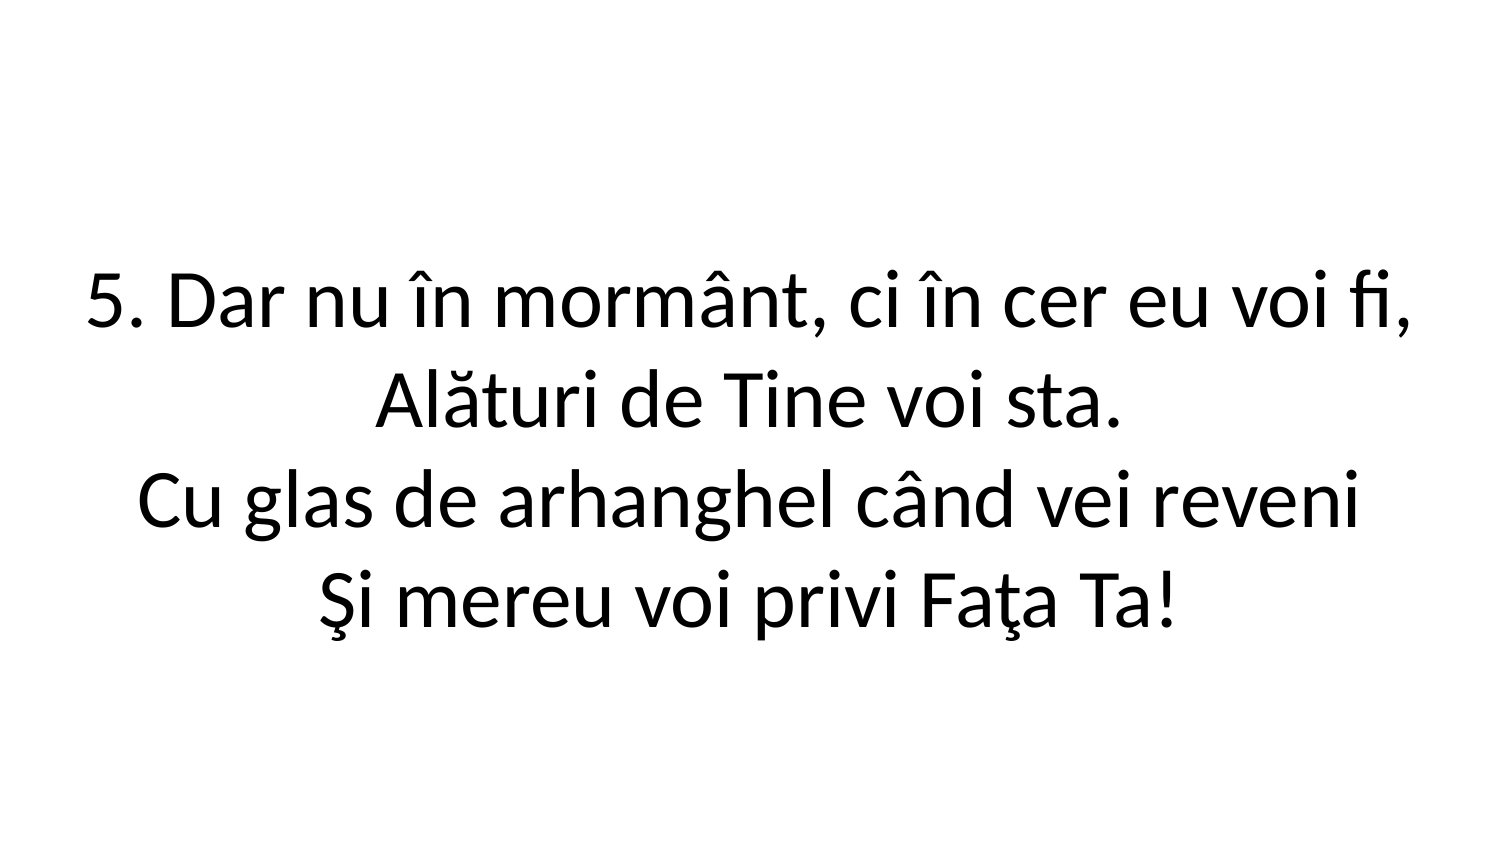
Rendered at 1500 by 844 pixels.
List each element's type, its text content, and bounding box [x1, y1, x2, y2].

text_box 5. Dar nu în mormânt, ci în cer eu voi fi, Alături de Tine voi sta. Cu glas de arhanghel când vei reveni Şi mereu voi privi Faţa Ta! [69, 192, 1431, 652]
